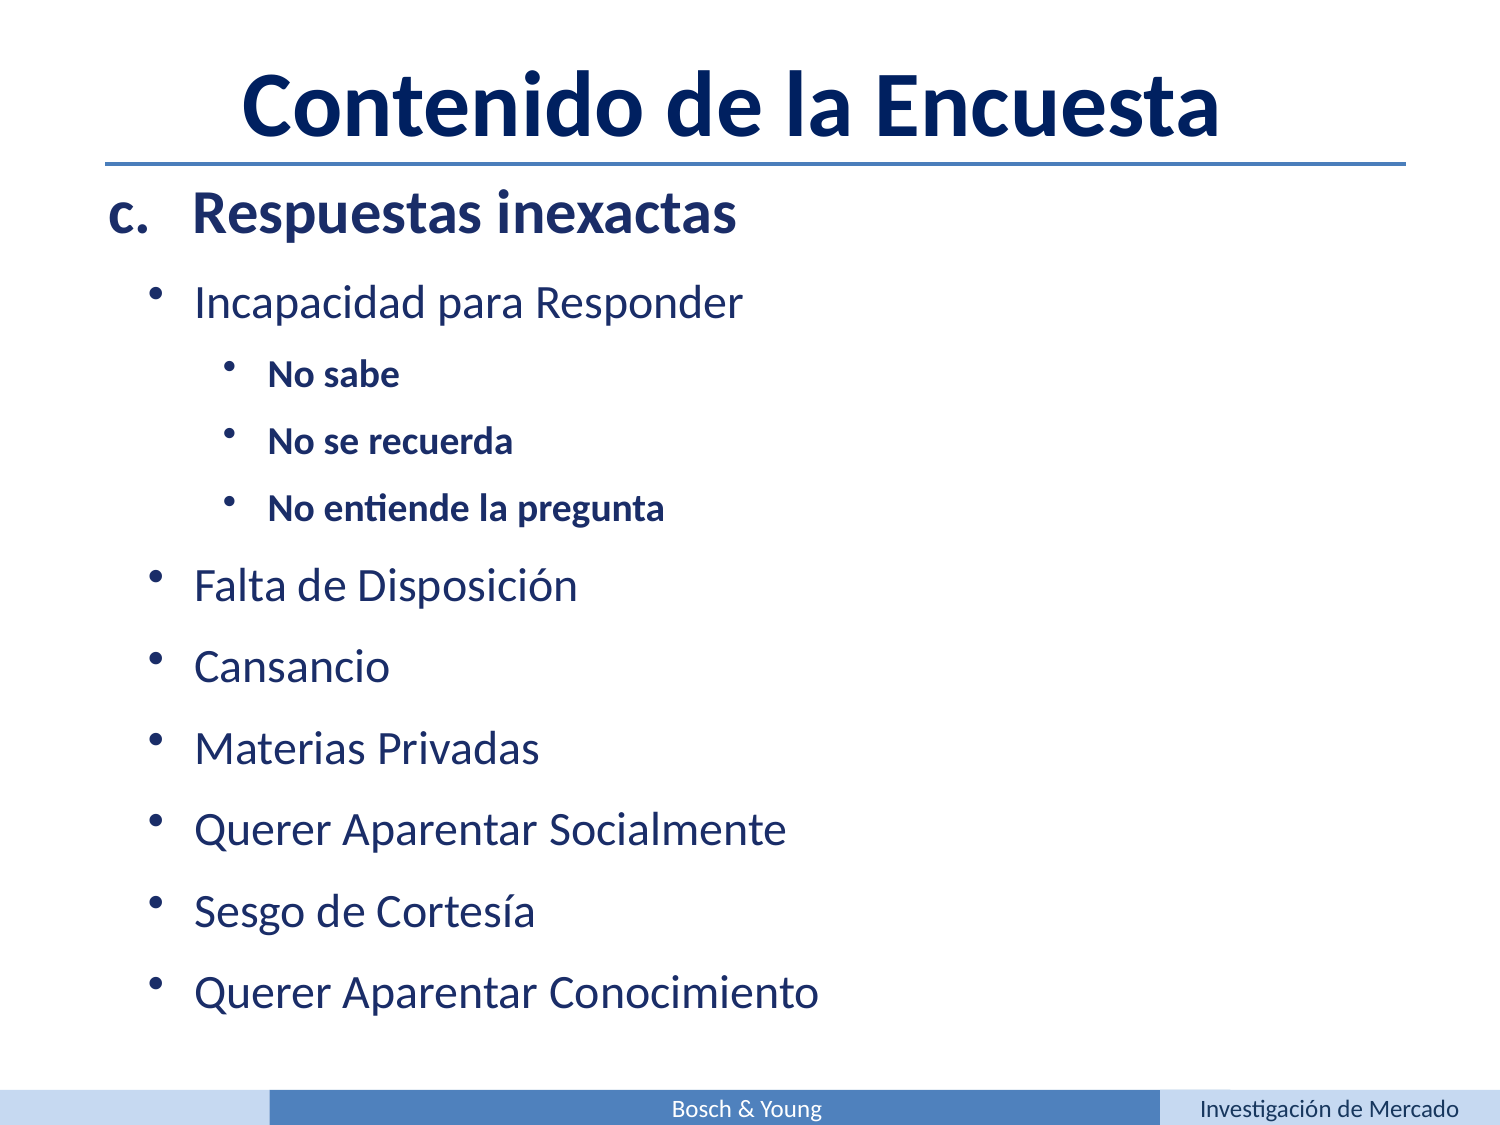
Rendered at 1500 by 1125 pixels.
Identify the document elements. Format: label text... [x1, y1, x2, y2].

text_box Respuestas inexactas Incapacidad para Responder No sabe No se recuerda No entiende la pregunta Falta de Disposición Cansancio Materias Privadas Querer Aparentar Socialmente Sesgo de Cortesía Querer Aparentar Conocimiento [93, 164, 1442, 1026]
text_box Bosch & Young [272, 1088, 1158, 1125]
text_box [0, 1088, 272, 1125]
text_box Contenido de la Encuesta [46, 35, 1418, 163]
text_box Investigación de Mercado [1158, 1088, 1500, 1125]
